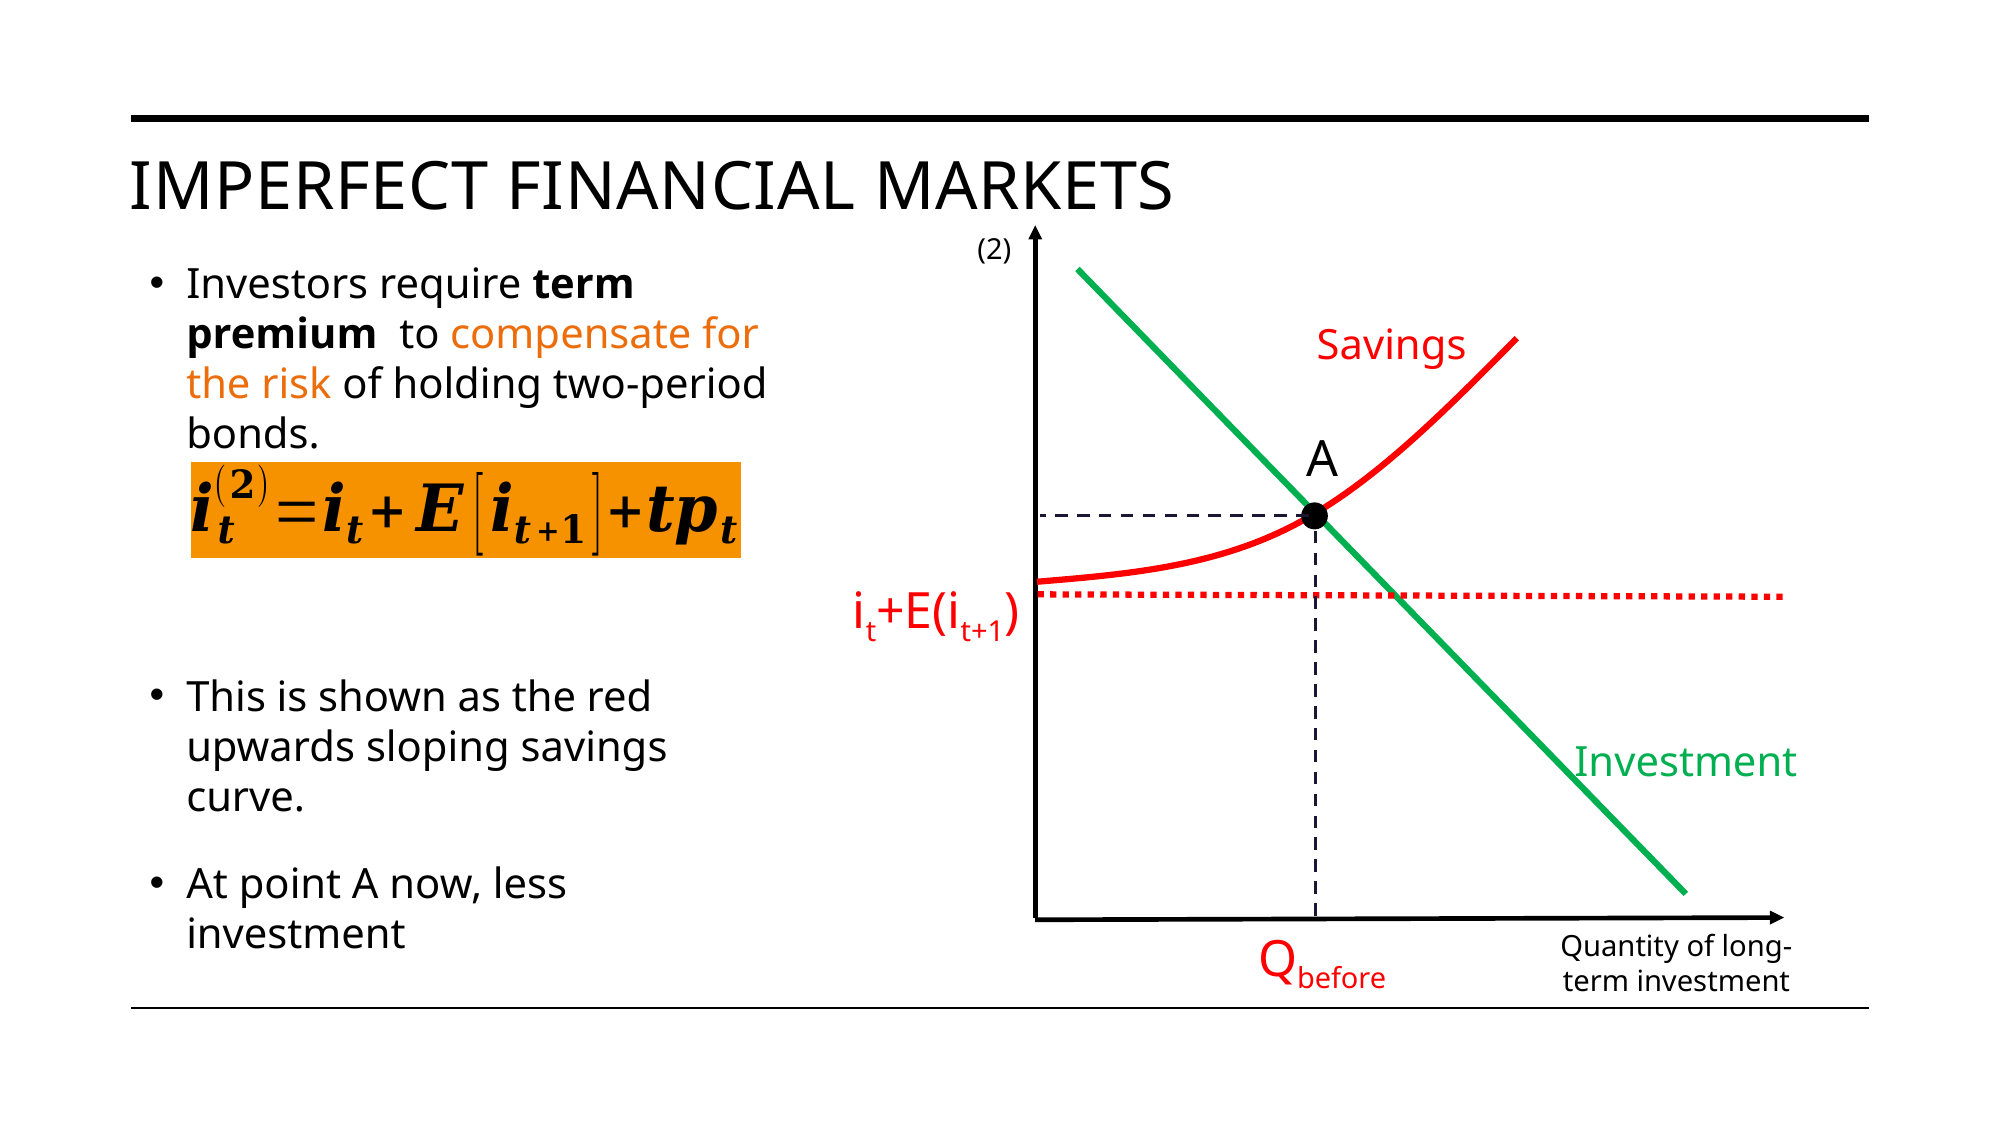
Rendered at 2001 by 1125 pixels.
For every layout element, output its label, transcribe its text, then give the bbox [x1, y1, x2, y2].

title Imperfect financial markets [114, 135, 1869, 220]
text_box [874, 215, 1812, 1006]
